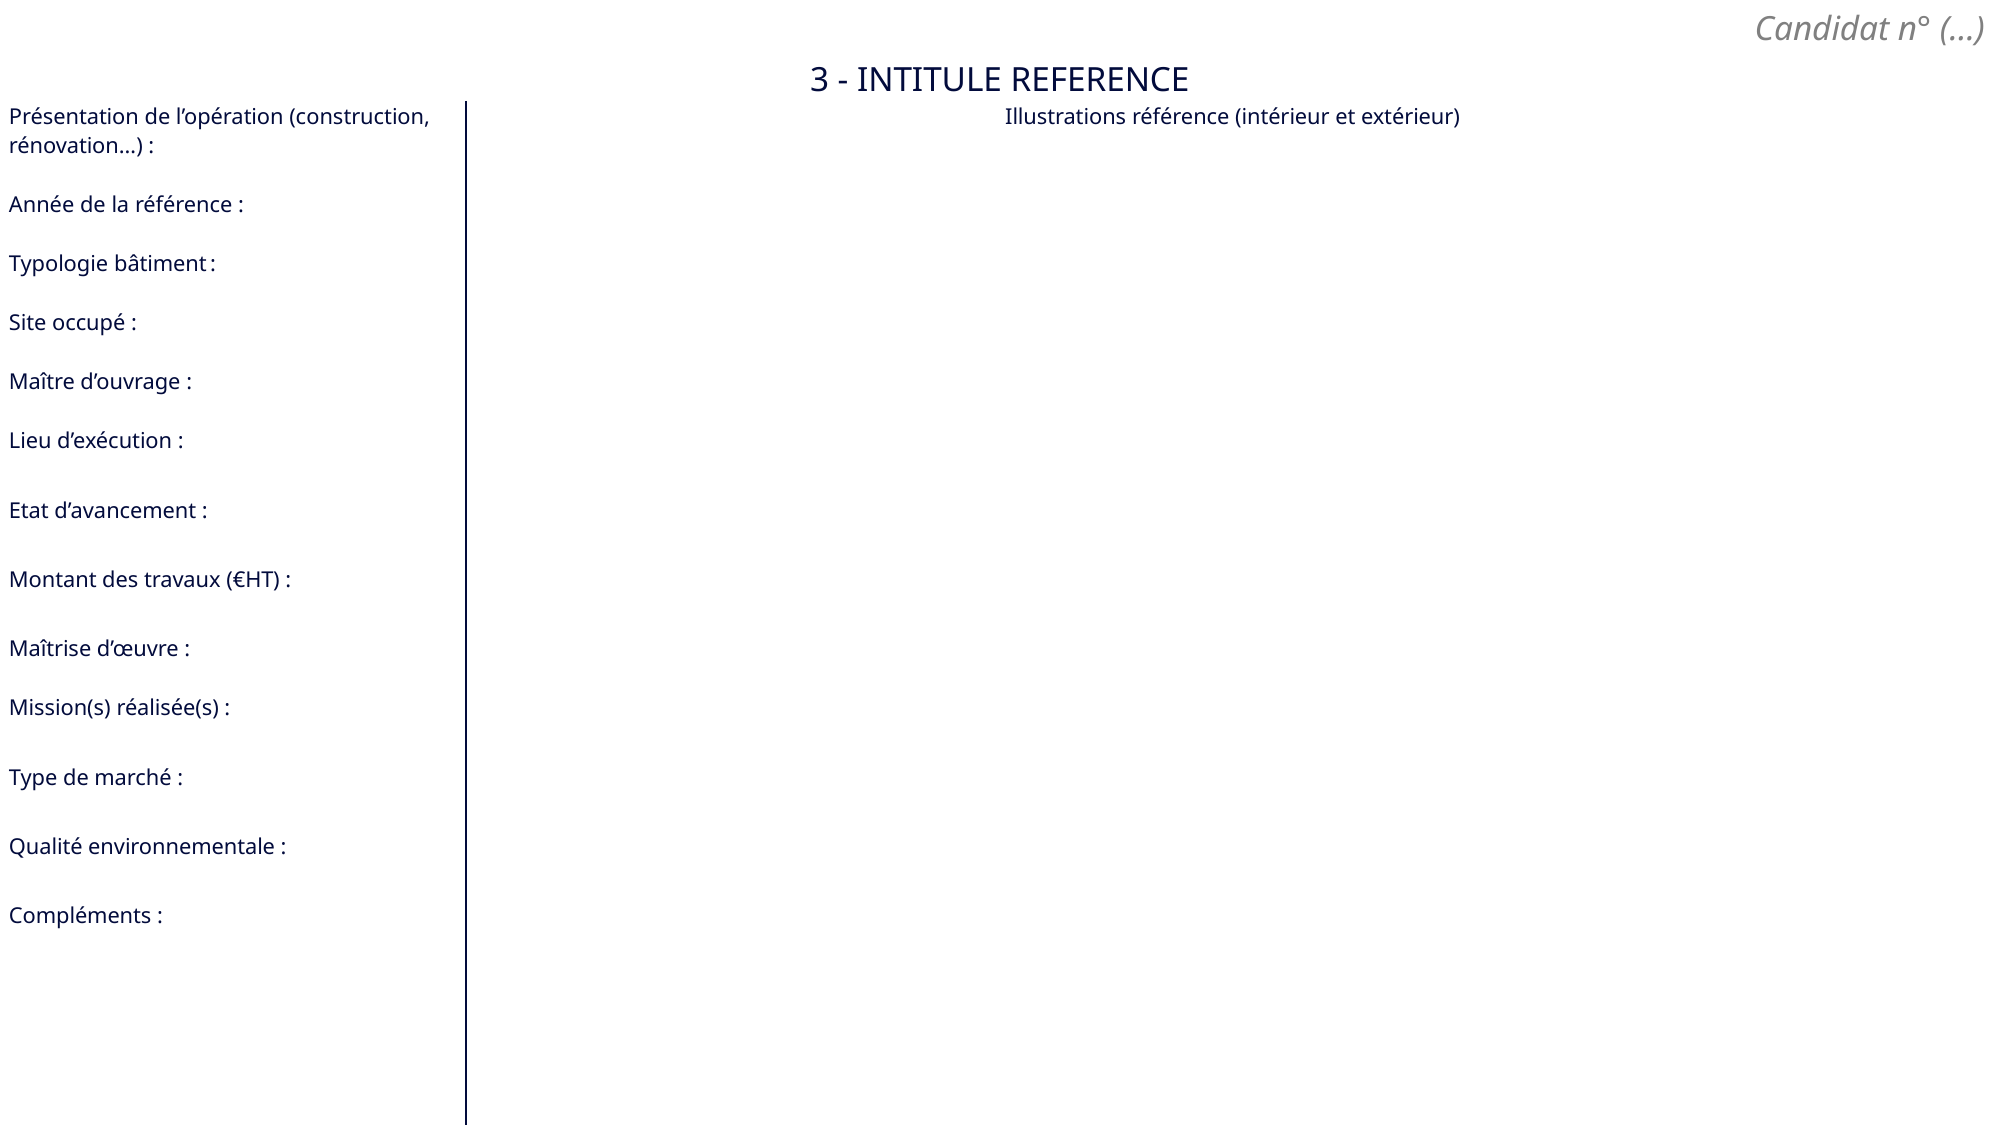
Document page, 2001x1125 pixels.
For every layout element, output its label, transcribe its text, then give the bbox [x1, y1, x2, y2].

table_cell Présentation de l’opération (construction, rénovation…) : Année de la référence : Typologie bâtiment : Site occupé : Maître d’ouvrage : Lieu d’exécution : Etat d’avancement : Montant des travaux (€HT) : Maîtrise d’œuvre : Mission(s) réalisée(s) : Type de marché : Qualité environnementale : Compléments : [0, 101, 465, 1125]
table_cell Illustrations référence (intérieur et extérieur) [467, 101, 2000, 1125]
table_header 3 - INTITULE REFERENCE [0, 56, 2000, 101]
text_box Candidat n° (…) [1642, 0, 2000, 55]
